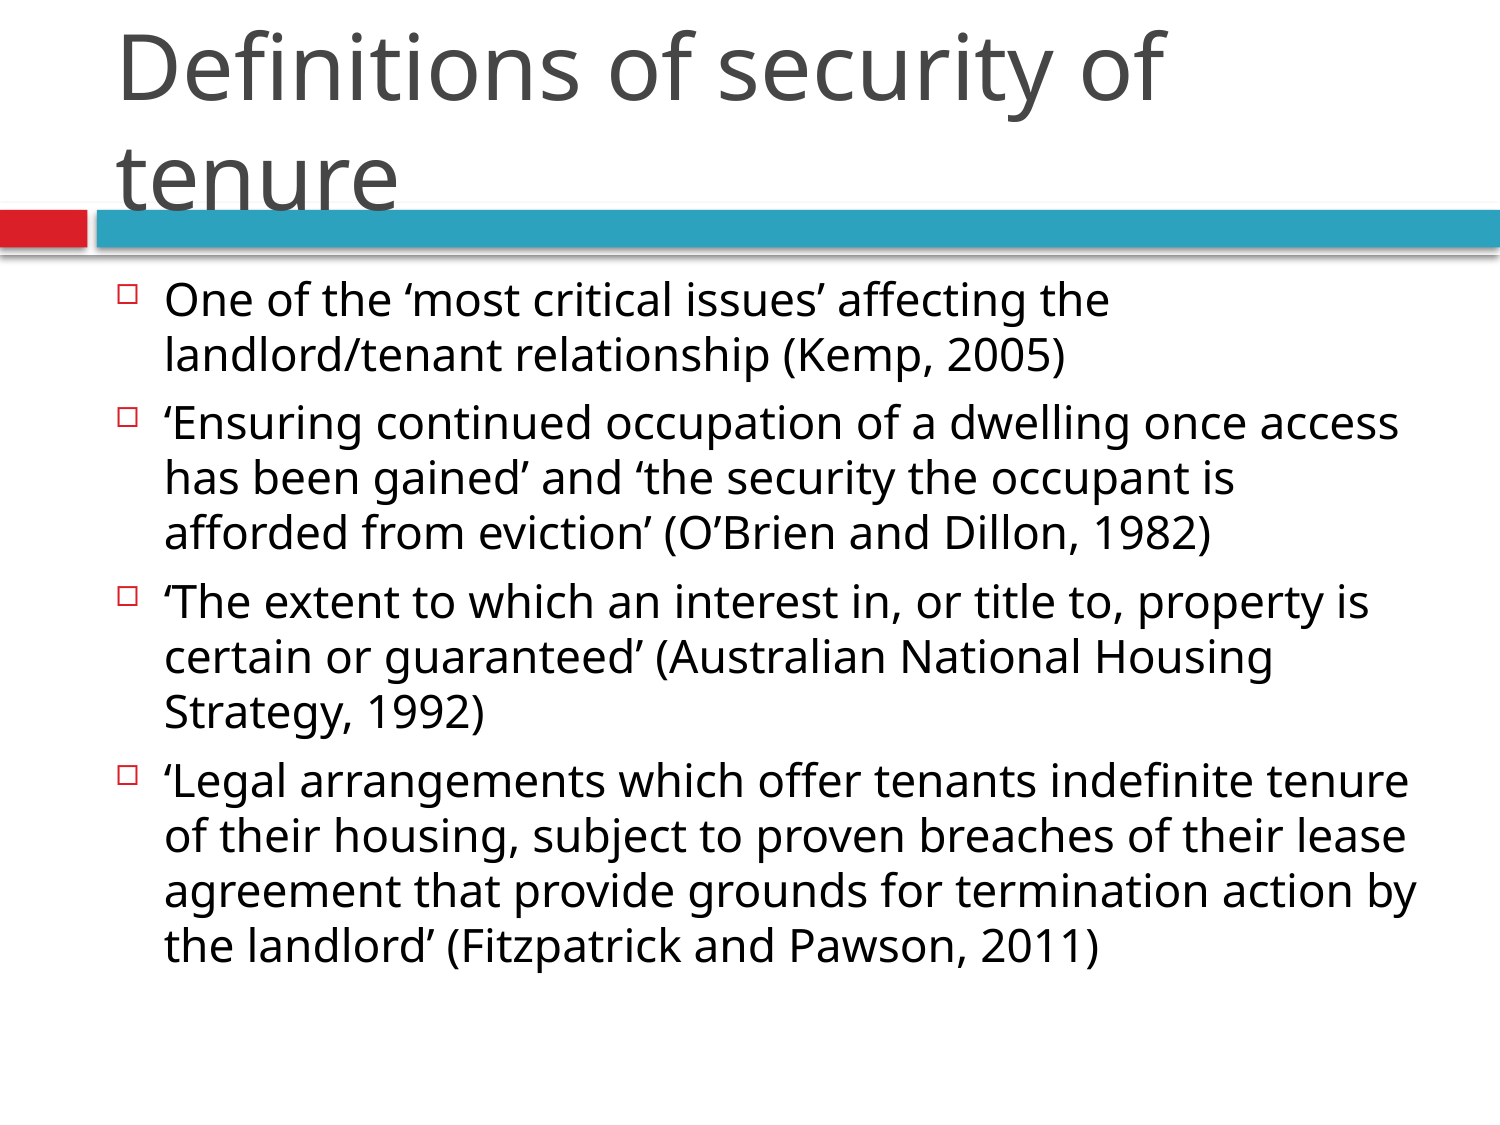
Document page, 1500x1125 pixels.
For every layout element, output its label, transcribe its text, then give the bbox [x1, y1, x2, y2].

title Definitions of security of tenure [100, 37, 1439, 201]
list One of the ‘most critical issues’ affecting the landlord/tenant relationship (Kemp, 2005) ‘Ensuring continued occupation of a dwelling once access has been gained’ and ‘the security the occupant is afforded from eviction’ (O’Brien and Dillon, 1982) ‘The extent to which an interest in, or title to, property is certain or guaranteed’ (Australian National Housing Strategy, 1992) ‘Legal arrangements which offer tenants indefinite tenure of their housing, subject to proven breaches of their lease agreement that provide grounds for termination action by the landlord’ (Fitzpatrick and Pawson, 2011) [100, 262, 1439, 1001]
